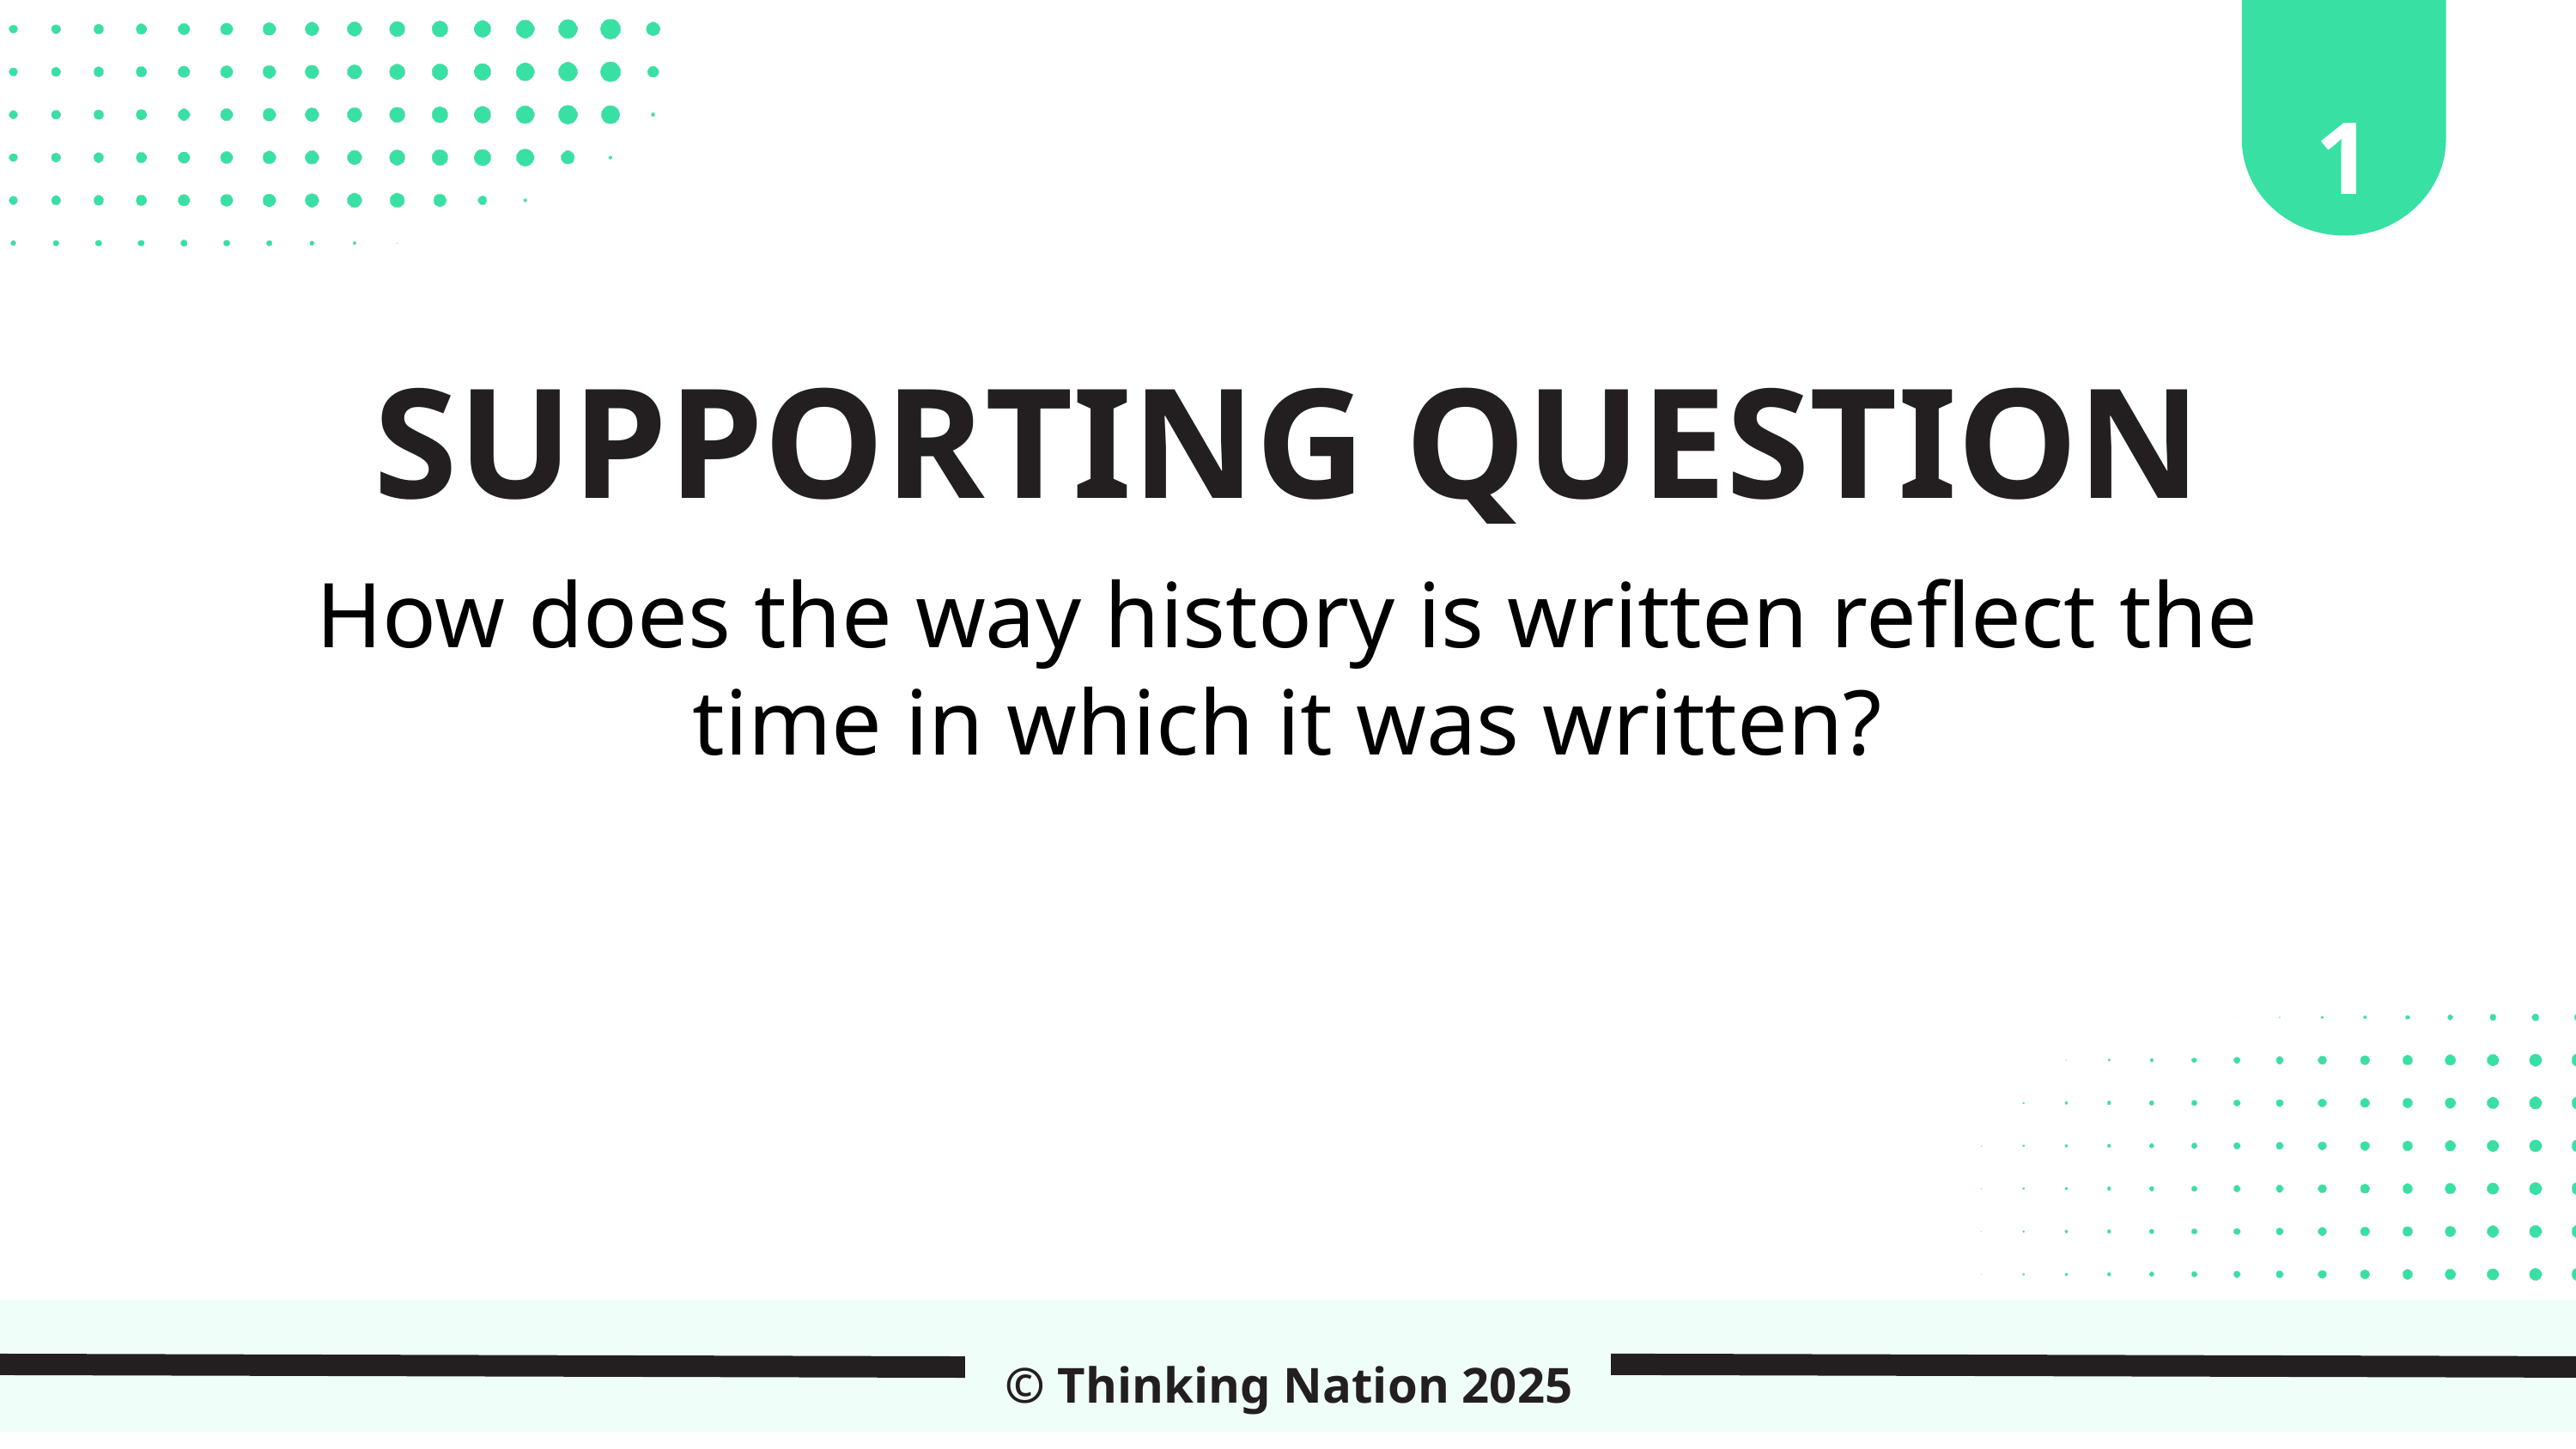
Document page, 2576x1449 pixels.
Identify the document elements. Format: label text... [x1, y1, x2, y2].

text_box [0, 0, 660, 246]
text_box How does the way history is written reflect the time in which it was written? [252, 558, 2324, 773]
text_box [2233, 0, 2455, 236]
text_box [0, 1299, 2576, 1433]
text_box SUPPORTING QUESTION [359, 273, 2216, 530]
text_box [1938, 1013, 2576, 1299]
